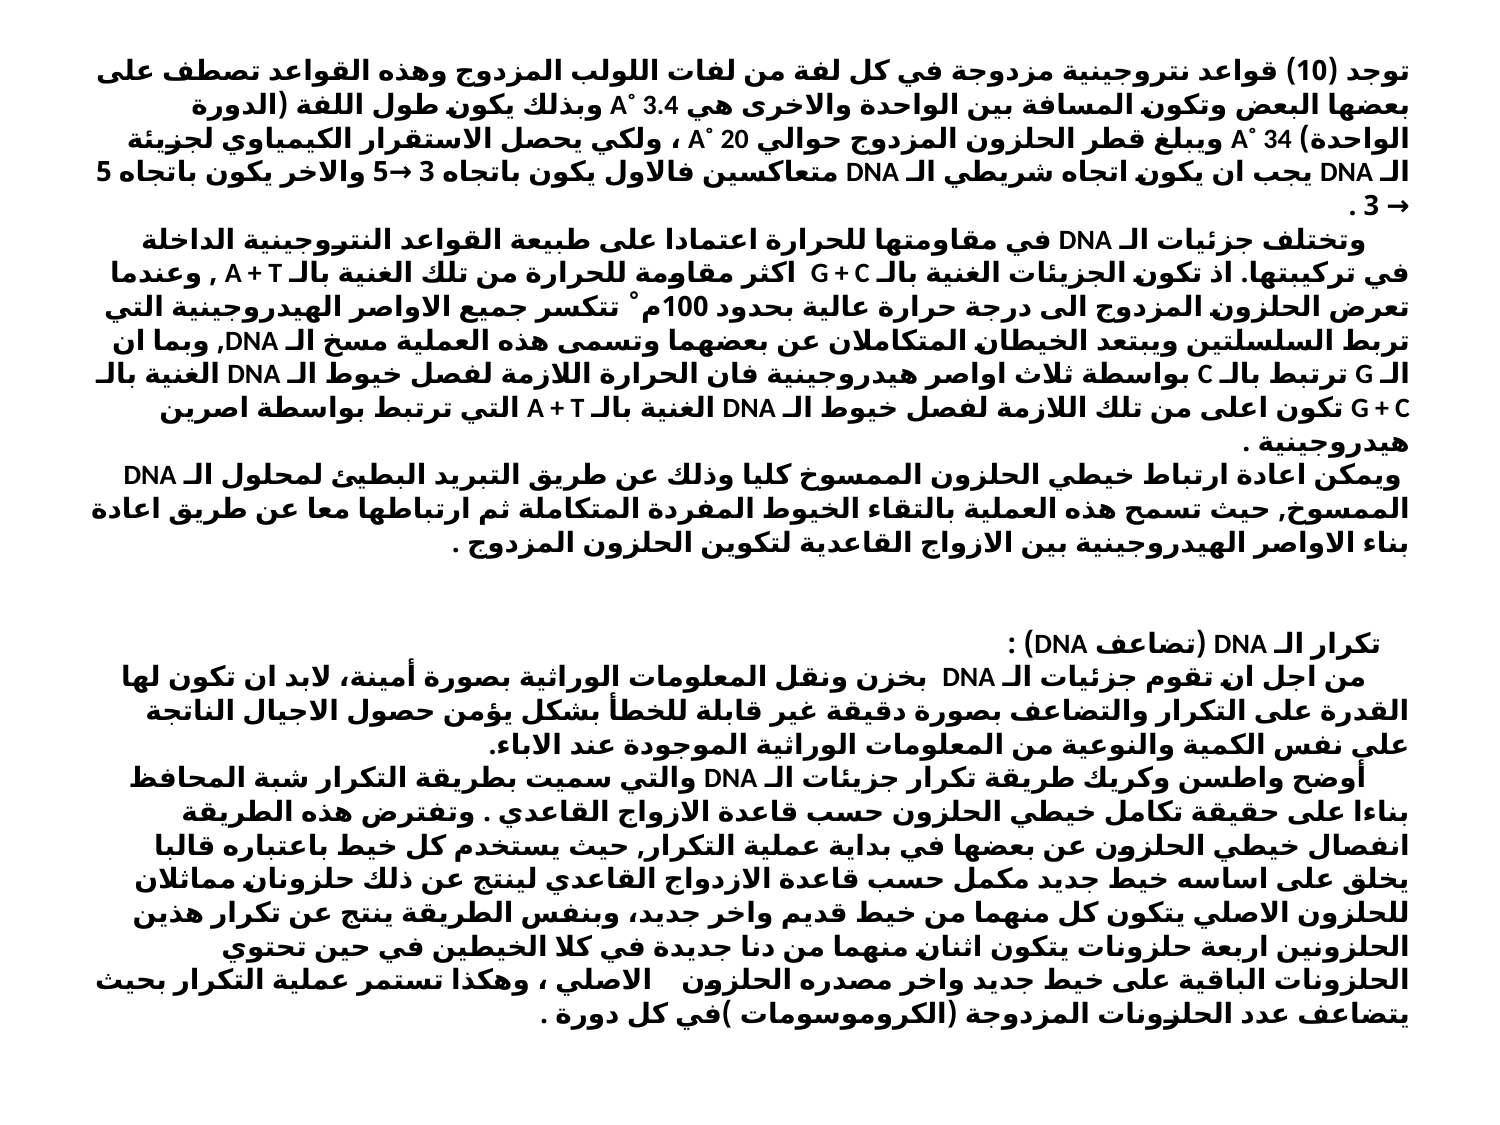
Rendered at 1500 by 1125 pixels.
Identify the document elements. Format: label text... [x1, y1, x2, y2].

title توجد (10) قواعد نتروجينية مزدوجة في كل لفة من لفات اللولب المزدوج وهذه القواعد تصطف على بعضها البعض وتكون المسافة بين الواحدة والاخرى هي A˚ 3.4 وبذلك يكون طول اللفة (الدورة الواحدة) A˚ 34 ويبلغ قطر الحلزون المزدوج حوالي A˚ 20 ، ولكي يحصل الاستقرار الكيمياوي لجزيئة الـ DNA يجب ان يكون اتجاه شريطي الـ DNA متعاكسين فالاول يكون باتجاه 3 →5 والاخر يكون باتجاه 5 → 3 . وتختلف جزئيات الـ DNA في مقاومتها للحرارة اعتمادا على طبيعة القواعد النتروجينية الداخلة في تركيبتها. اذ تكون الجزيئات الغنية بالـ G + C اكثر مقاومة للحرارة من تلك الغنية بالـ A + T , وعندما تعرض الحلزون المزدوج الى درجة حرارة عالية بحدود 100م˚ تتكسر جميع الاواصر الهيدروجينية التي تربط السلسلتين ويبتعد الخيطان المتكاملان عن بعضهما وتسمى هذه العملية مسخ الـ DNA, وبما ان الـ G ترتبط بالـ C بواسطة ثلاث اواصر هيدروجينية فان الحرارة اللازمة لفصل خيوط الـ DNA الغنية بالـ G + C تكون اعلى من تلك اللازمة لفصل خيوط الـ DNA الغنية بالـ A + T التي ترتبط بواسطة اصرين هيدروجينية . ويمكن اعادة ارتباط خيطي الحلزون الممسوخ كليا وذلك عن طريق التبريد البطيئ لمحلول الـ DNA الممسوخ, حيث تسمح هذه العملية بالتقاء الخيوط المفردة المتكاملة ثم ارتباطها معا عن طريق اعادة بناء الاواصر الهيدروجينية بين الازواج القاعدية لتكوين الحلزون المزدوج . تكرار الـ DNA (تضاعف DNA) : من اجل ان تقوم جزئيات الـ DNA بخزن ونقل المعلومات الوراثية بصورة أمينة، لابد ان تكون لها القدرة على التكرار والتضاعف بصورة دقيقة غير قابلة للخطأ بشكل يؤمن حصول الاجيال الناتجة على نفس الكمية والنوعية من المعلومات الوراثية الموجودة عند الاباء. أوضح واطسن وكريك طريقة تكرار جزيئات الـ DNA والتي سميت بطريقة التكرار شبة المحافظ بناءا على حقيقة تكامل خيطي الحلزون حسب قاعدة الازواج القاعدي . وتفترض هذه الطريقة انفصال خيطي الحلزون عن بعضها في بداية عملية التكرار, حيث يستخدم كل خيط باعتباره قالبا يخلق على اساسه خيط جديد مكمل حسب قاعدة الازدواج القاعدي لينتج عن ذلك حلزونان مماثلان للحلزون الاصلي يتكون كل منهما من خيط قديم واخر جديد، وبنفس الطريقة ينتج عن تكرار هذين الحلزونين اربعة حلزونات يتكون اثنان منهما من دنا جديدة في كلا الخيطين في حين تحتوي الحلزونات الباقية على خيط جديد واخر مصدره الحلزون الاصلي ، وهكذا تستمر عملية التكرار بحيث يتضاعف عدد الحلزونات المزدوجة (الكروموسومات )في كل دورة . [75, 45, 1425, 1071]
